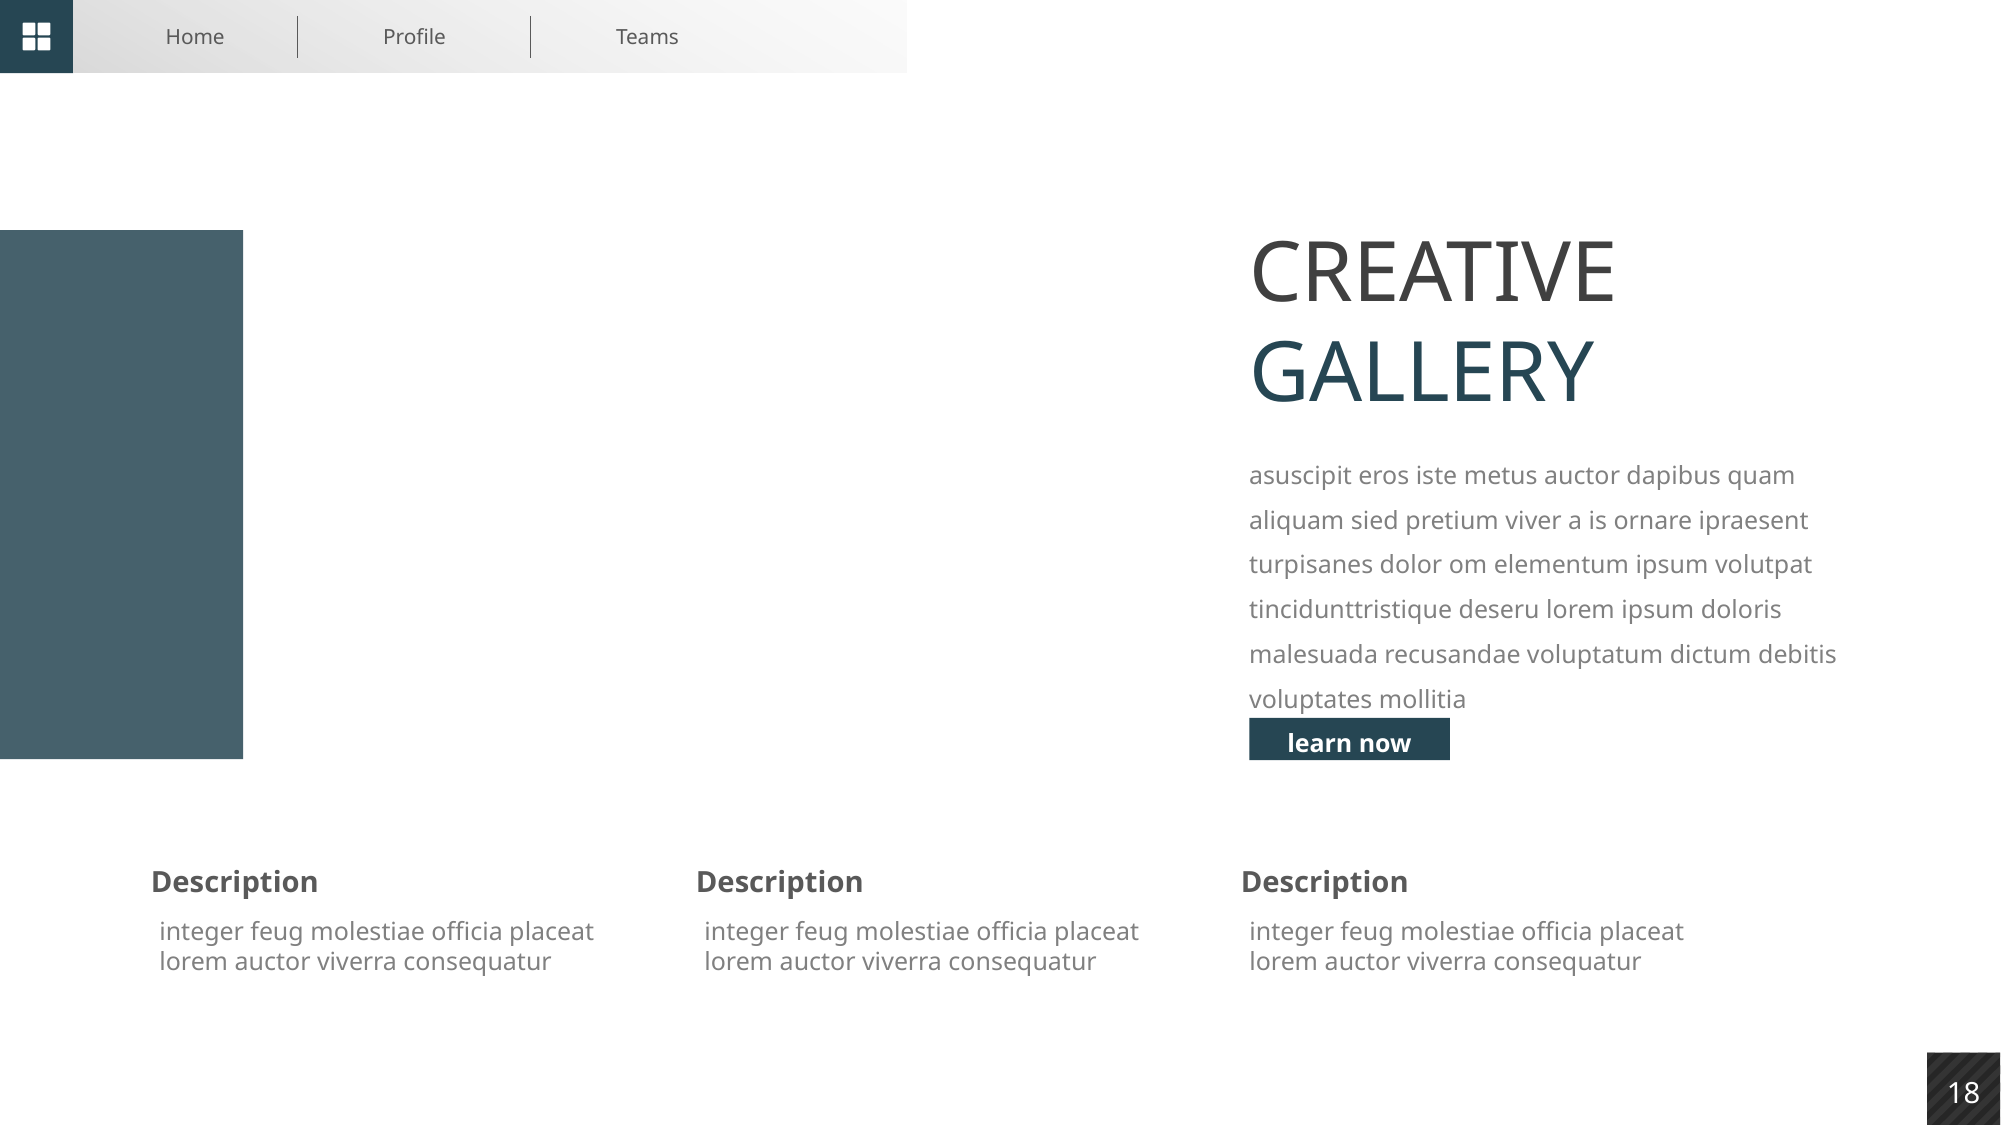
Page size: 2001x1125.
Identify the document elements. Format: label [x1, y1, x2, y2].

text_box [0, 0, 2001, 1125]
